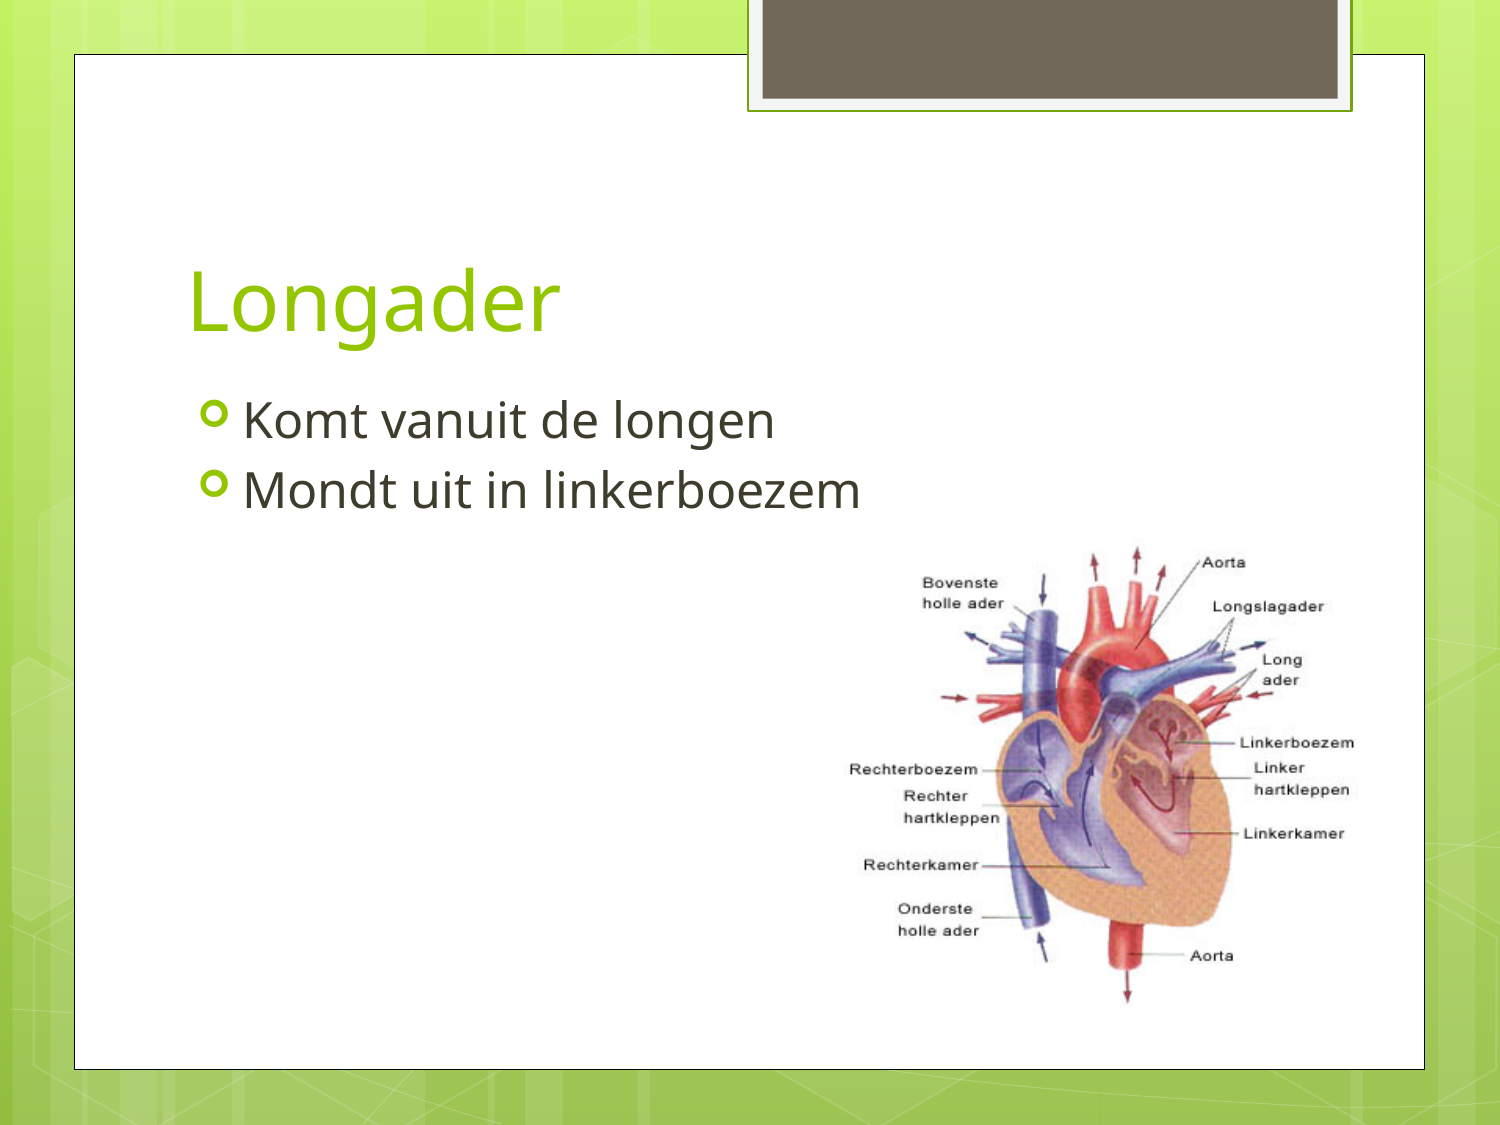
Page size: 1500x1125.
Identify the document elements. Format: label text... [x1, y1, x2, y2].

picture [832, 538, 1385, 1052]
title Longader [171, 168, 1324, 357]
list Komt vanuit de longen Mondt uit in linkerboezem [171, 381, 1283, 957]
